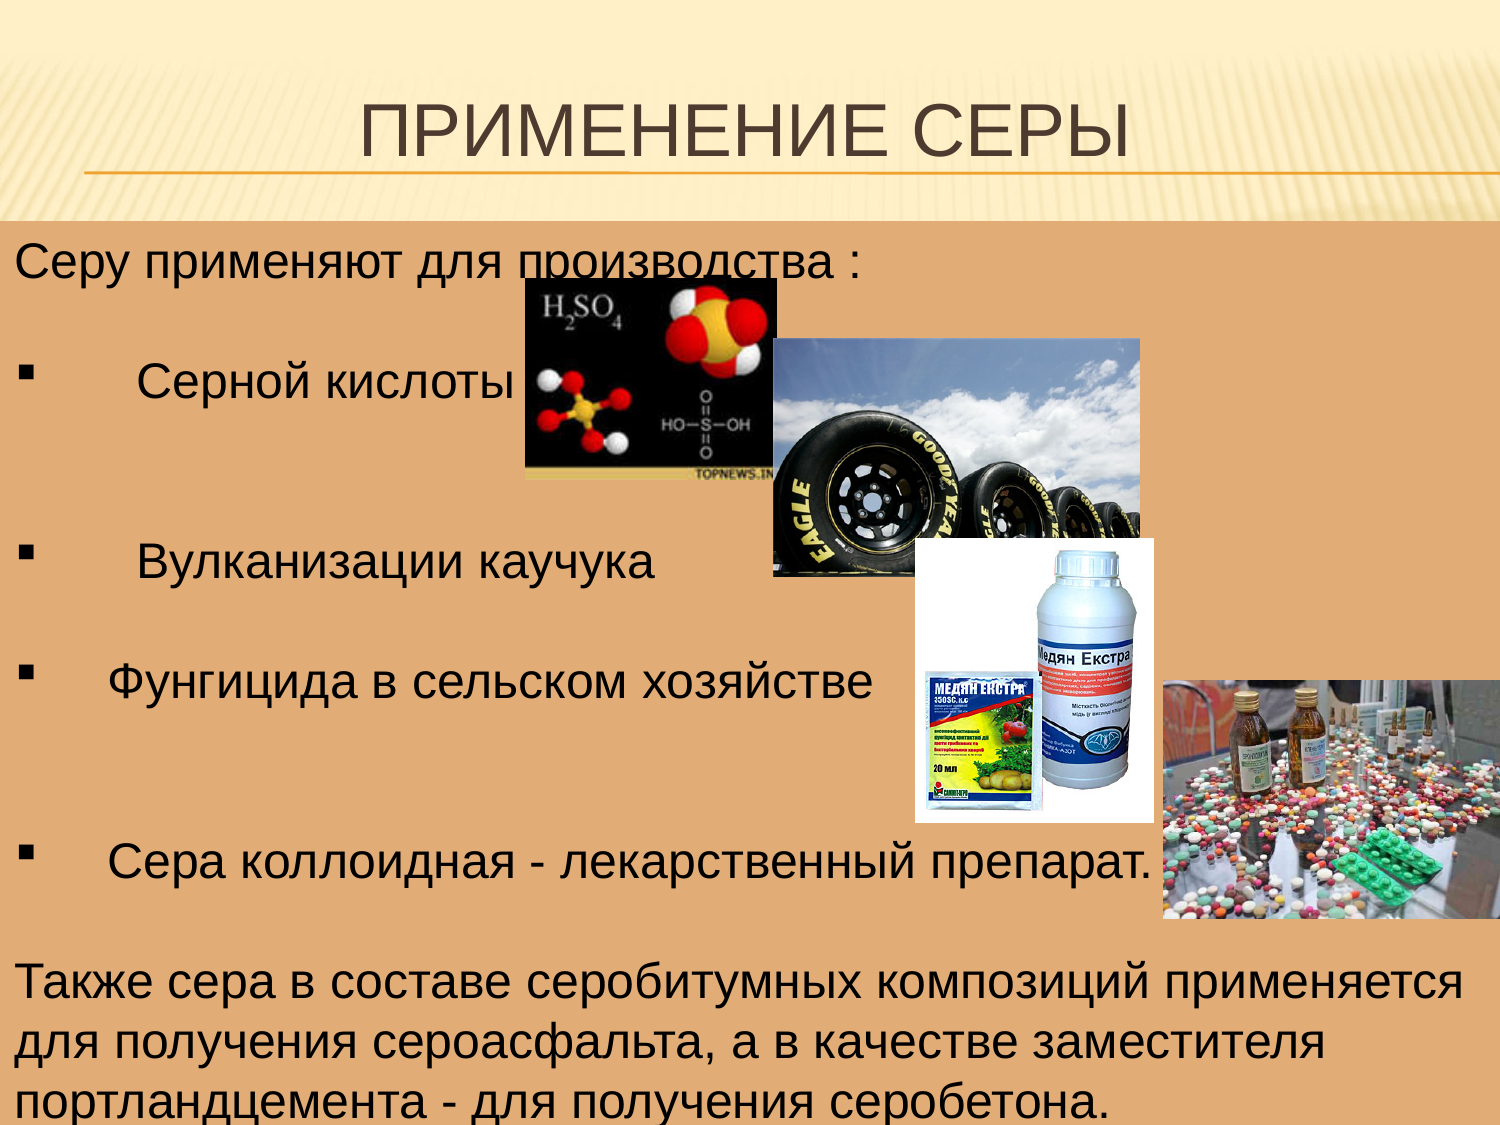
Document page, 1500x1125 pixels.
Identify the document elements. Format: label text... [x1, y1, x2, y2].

title Применение серы [70, 23, 1421, 221]
picture [525, 278, 1154, 823]
text_box Серу применяют для производства : Серной кислоты Вулканизации каучука Фунгицида в сельском хозяйстве Сера коллоидная - лекарственный препарат. Также сера в составе серобитумных композиций применяется для получения сероасфальта, а в качестве заместителя портландцемента - для получения серобетона. [0, 221, 1500, 1125]
picture [1163, 680, 1500, 919]
